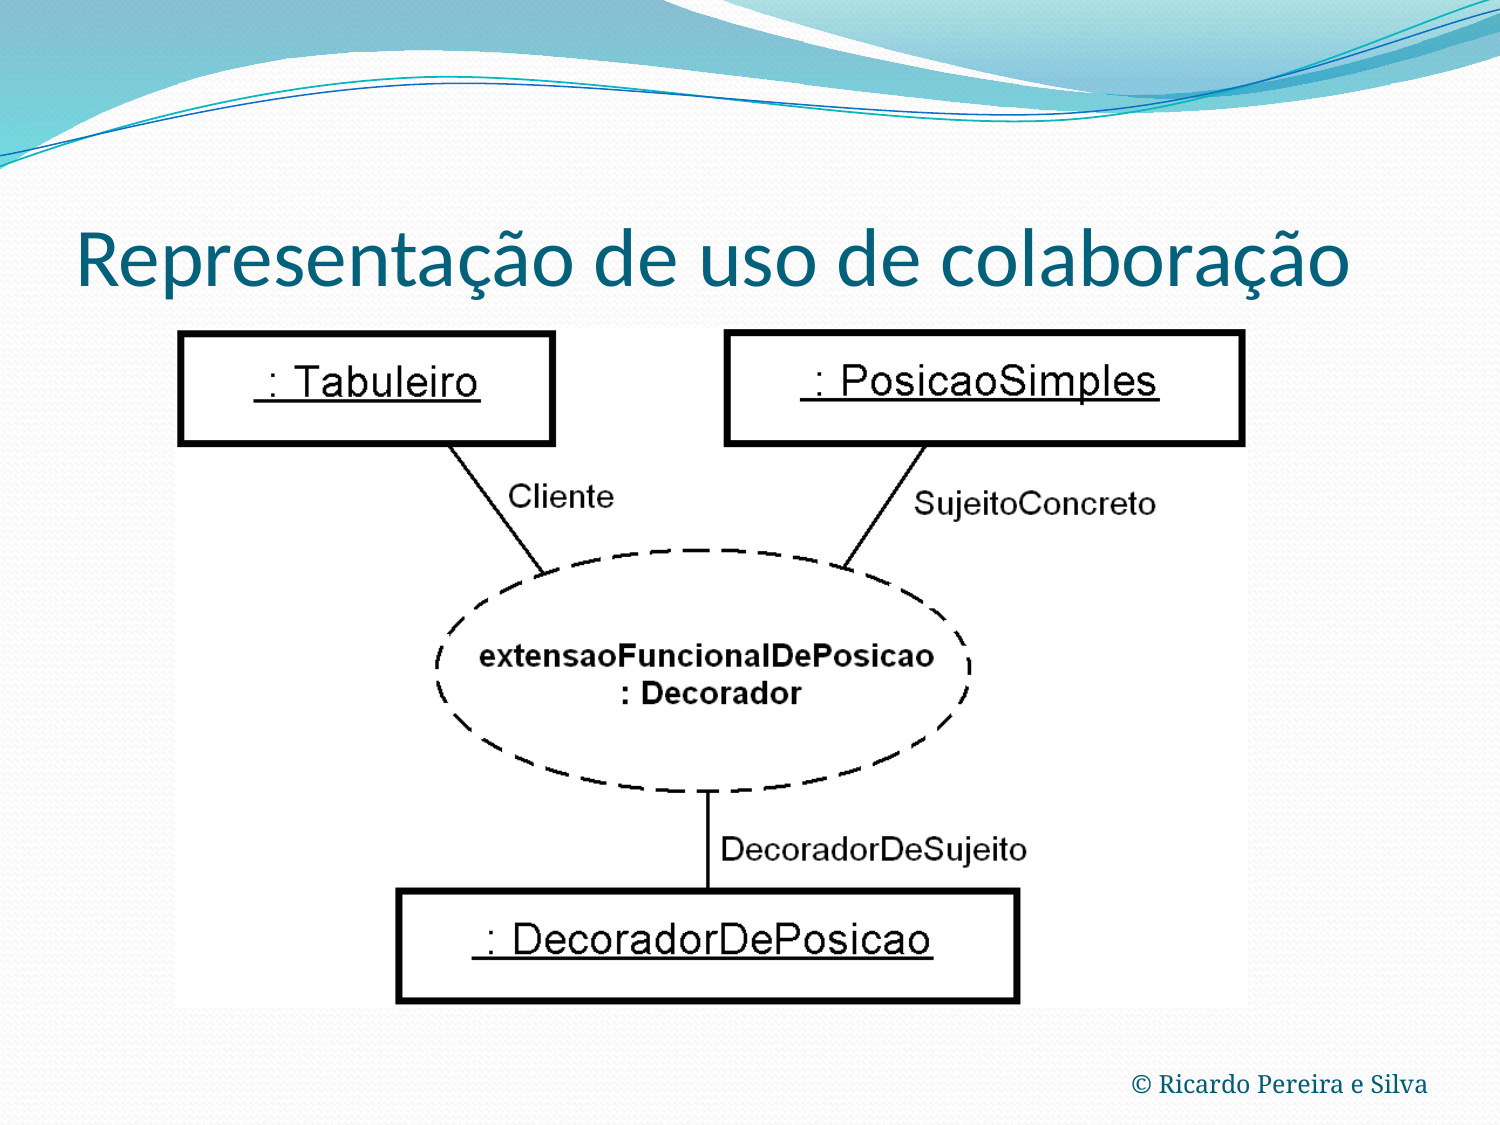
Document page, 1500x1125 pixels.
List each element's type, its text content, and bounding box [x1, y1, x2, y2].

title Representação de uso de colaboração [75, 115, 1425, 303]
footer © Ricardo Pereira e Silva [1101, 1042, 1429, 1103]
picture [175, 327, 1249, 1008]
